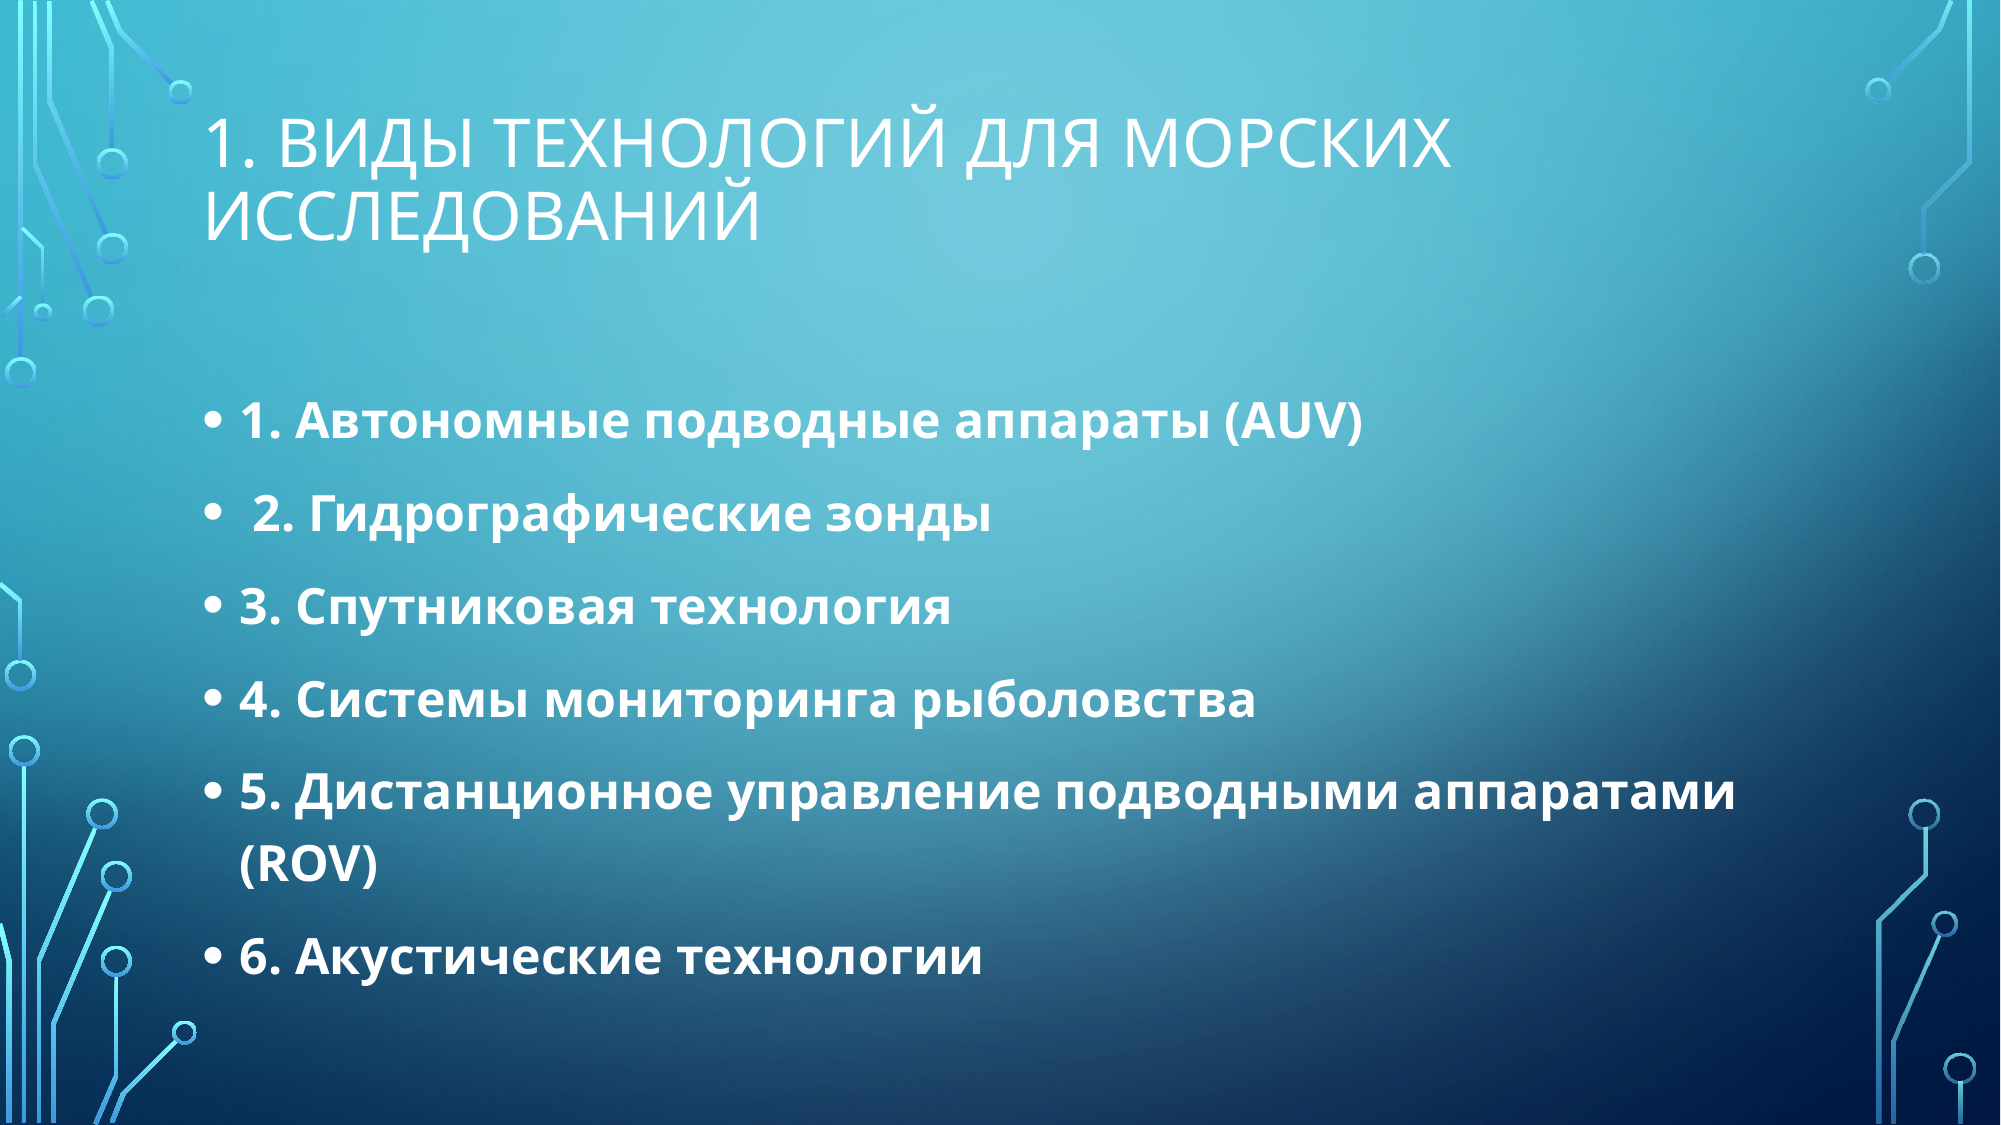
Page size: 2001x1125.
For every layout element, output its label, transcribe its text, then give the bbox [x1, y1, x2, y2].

title 1. Виды технологий для морских исследований [187, 101, 1813, 344]
list 1. Автономные подводные аппараты (AUV) 2. Гидрографические зонды 3. Спутниковая технология 4. Системы мониторинга рыболовства 5. Дистанционное управление подводными аппаратами (ROV) 6. Акустические технологии [187, 369, 1813, 950]
